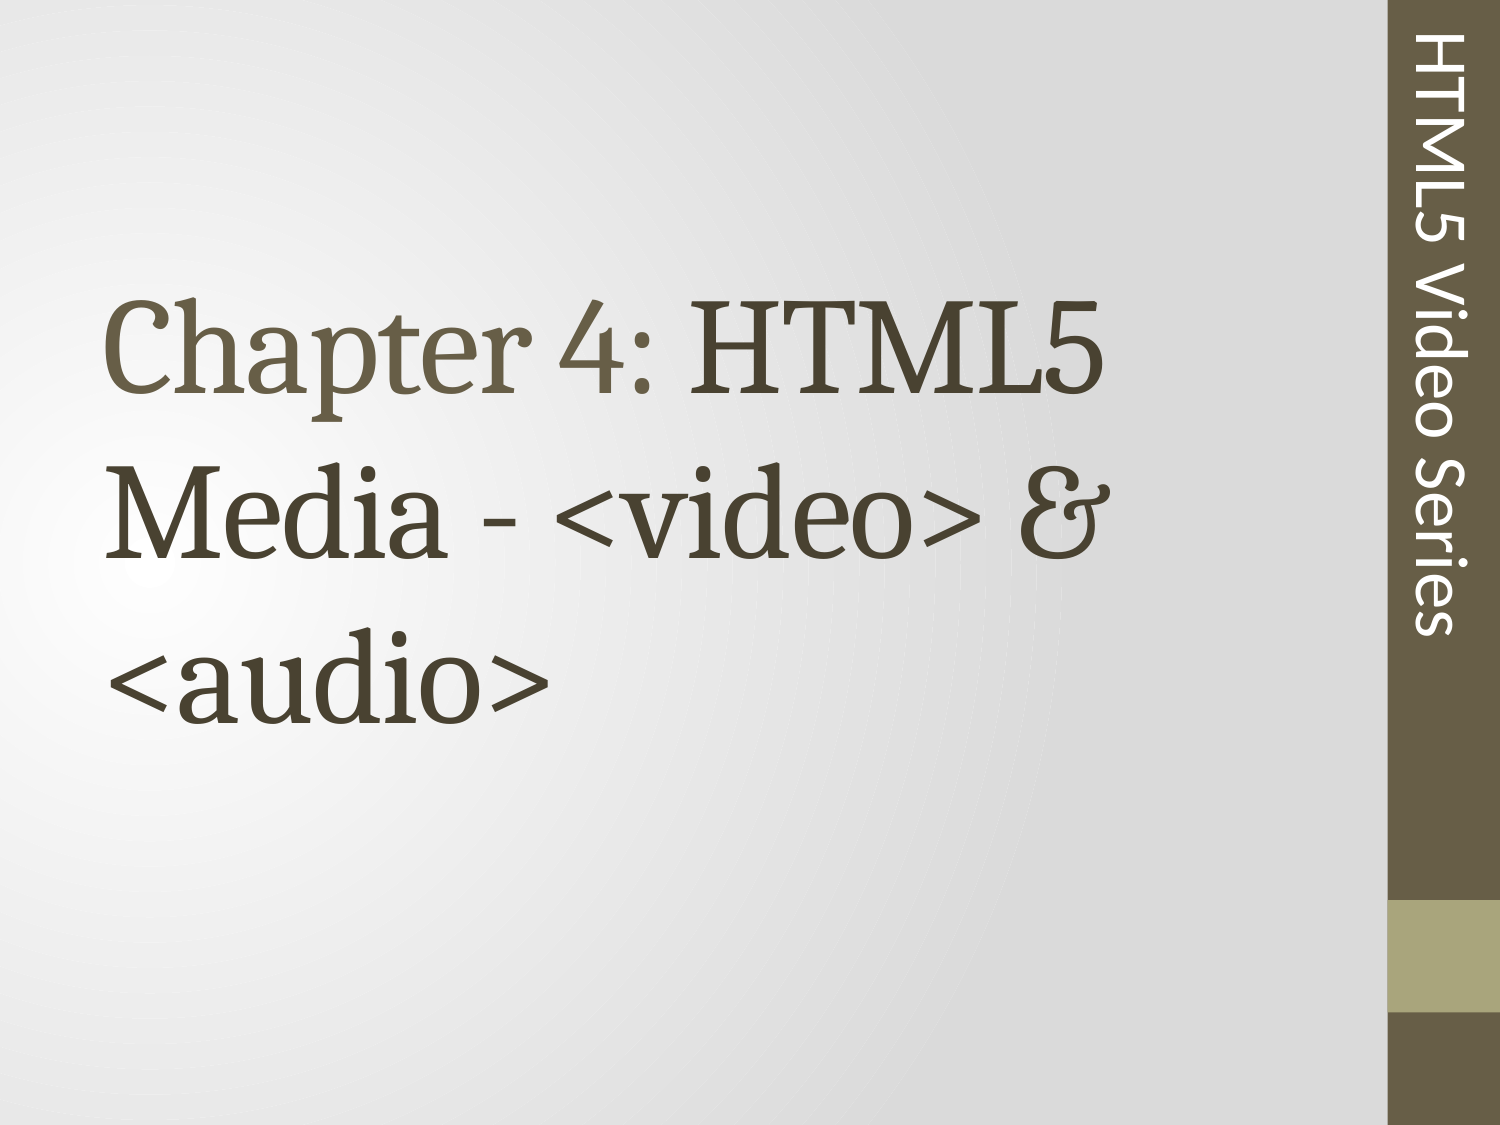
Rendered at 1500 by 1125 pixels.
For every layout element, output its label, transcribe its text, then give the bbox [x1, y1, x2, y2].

title Chapter 4: HTML5 Media - <video> & <audio> [87, 332, 1325, 759]
text_box HTML5 Video Series [1393, 15, 1499, 654]
